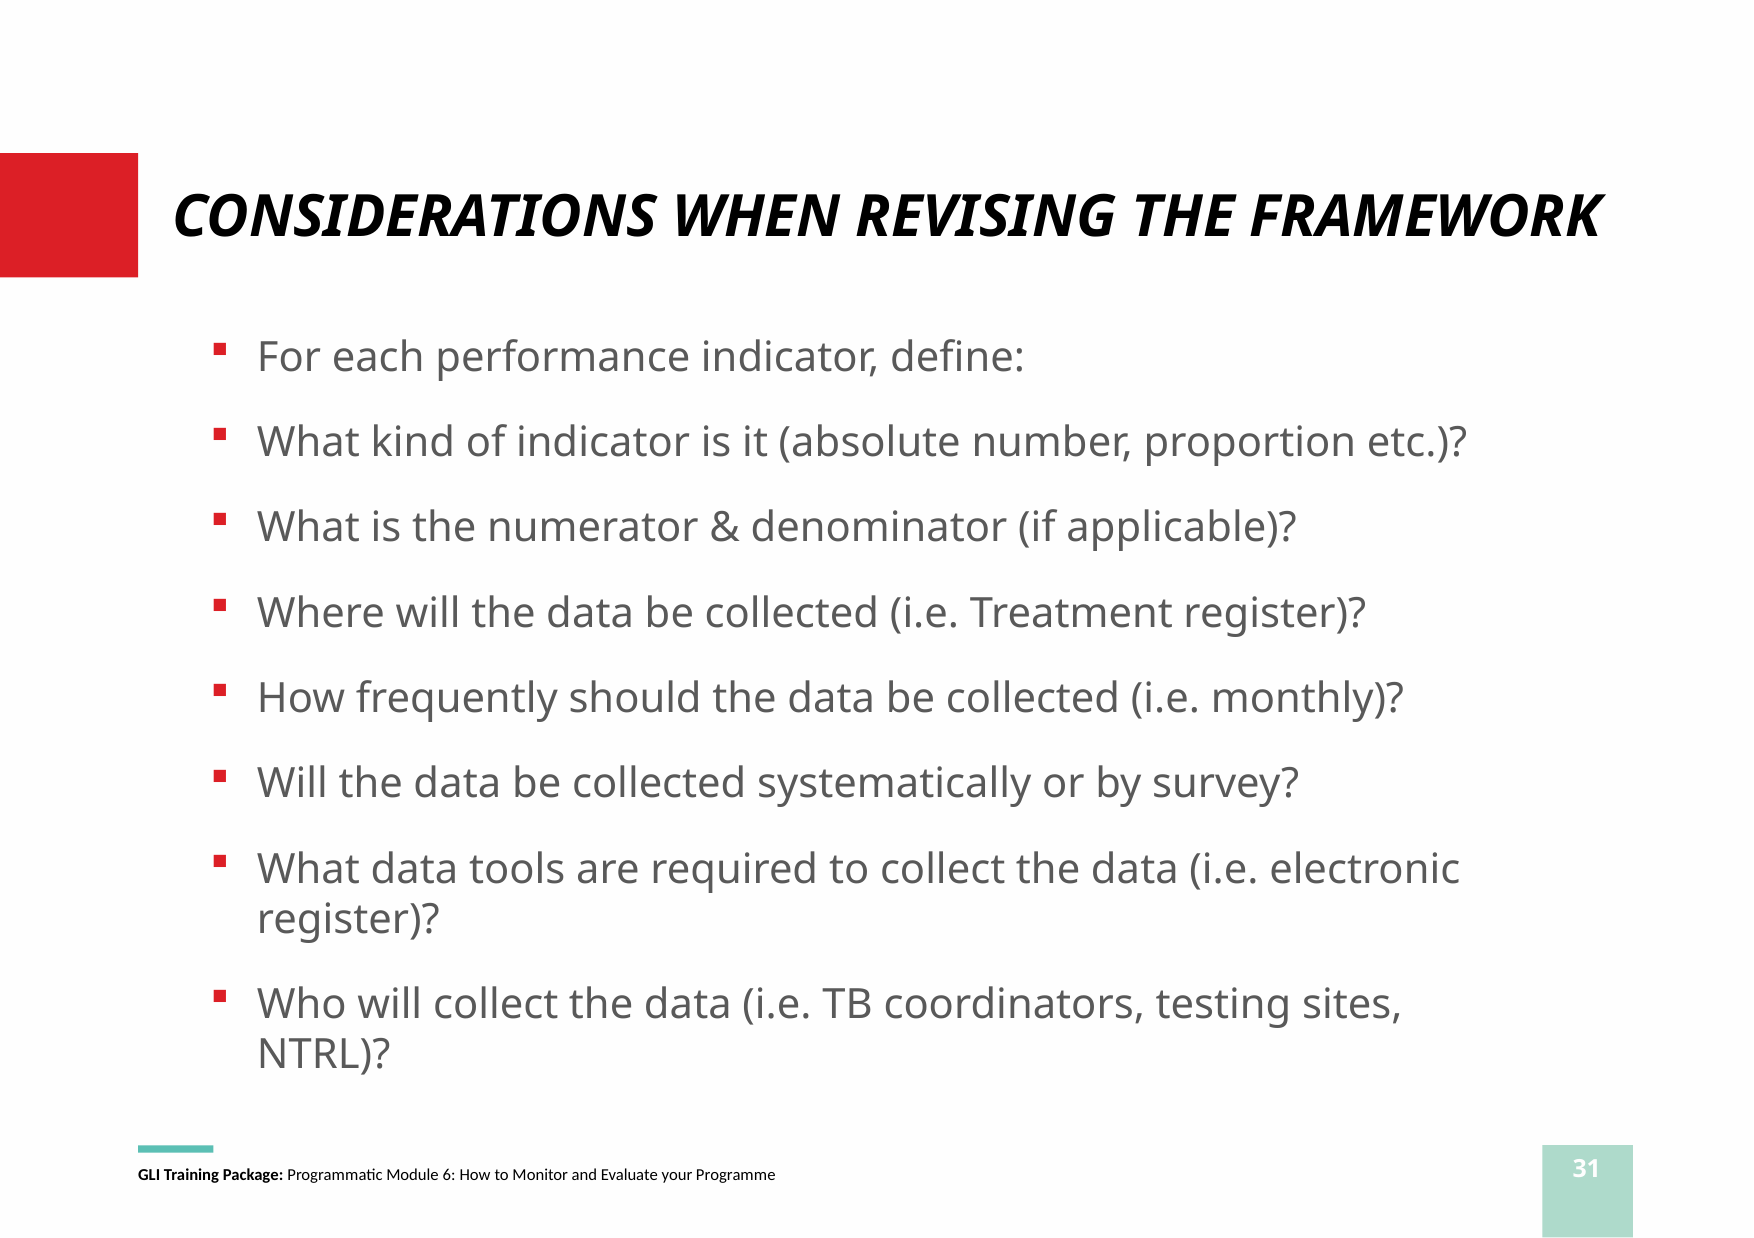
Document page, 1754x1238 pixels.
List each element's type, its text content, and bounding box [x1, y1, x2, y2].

list For each performance indicator, define: What kind of indicator is it (absolute number, proportion etc.)? What is the numerator & denominator (if applicable)? Where will the data be collected (i.e. Treatment register)? How frequently should the data be collected (i.e. monthly)? Will the data be collected systematically or by survey? What data tools are required to collect the data (i.e. electronic register)? Who will collect the data (i.e. TB coordinators, testing sites, NTRL)? [210, 329, 1543, 1085]
title CONSIDERATIONS WHEN REVISING THE FRAMEWORK [172, 134, 1751, 301]
